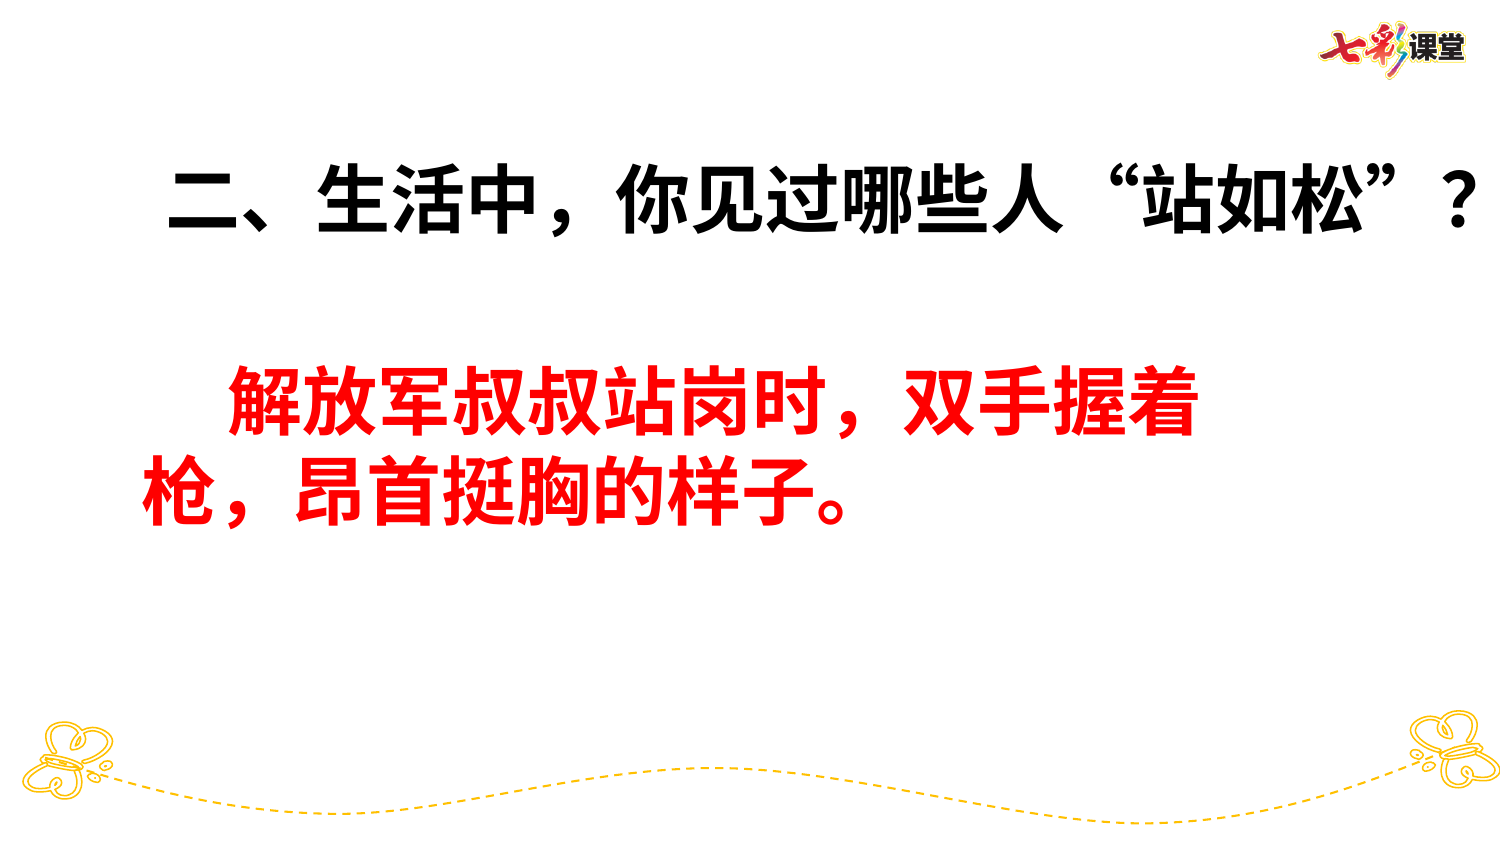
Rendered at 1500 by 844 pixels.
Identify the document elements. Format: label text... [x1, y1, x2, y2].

text_box 解放军叔叔站岗时，双手握着枪，昂首挺胸的样子。 [130, 348, 1282, 540]
text_box 二、生活中，你见过哪些人“站如松”？ [115, 151, 1491, 243]
picture [1316, 20, 1468, 80]
